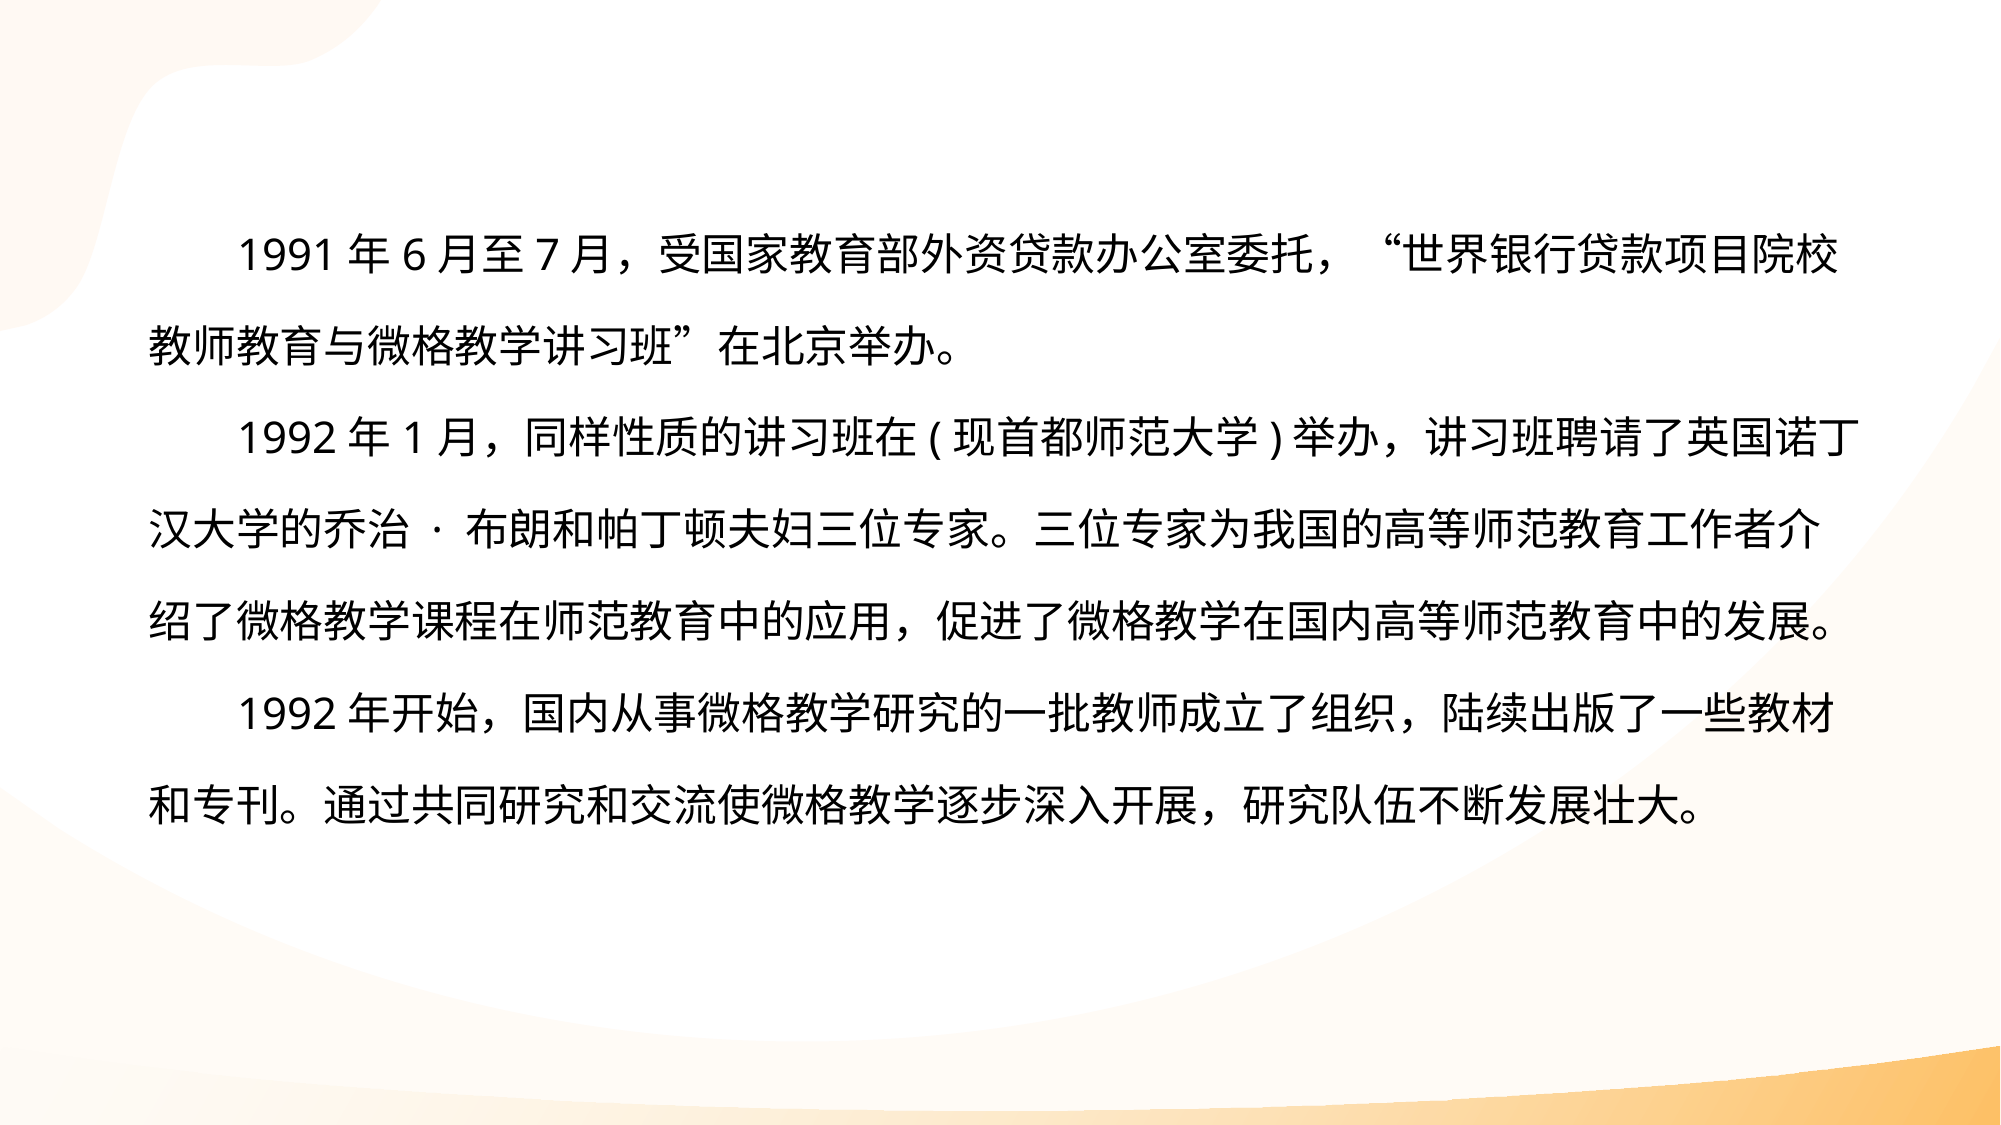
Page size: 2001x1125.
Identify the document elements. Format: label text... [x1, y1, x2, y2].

text_box 1991年6月至7月，受国家教育部外资贷款办公室委托，“世界银行贷款项目院校教师教育与微格教学讲习班”在北京举办。 1992年1月，同样性质的讲习班在(现首都师范大学)举办，讲习班聘请了英国诺丁汉大学的乔治 · 布朗和帕丁顿夫妇三位专家。三位专家为我国的高等师范教育工作者介绍了微格教学课程在师范教育中的应用，促进了微格教学在国内高等师范教育中的发展。 1992年开始，国内从事微格教学研究的一批教师成立了组织，陆续出版了一些教材和专刊。通过共同研究和交流使微格教学逐步深入开展，研究队伍不断发展壮大。 [133, 179, 1880, 838]
